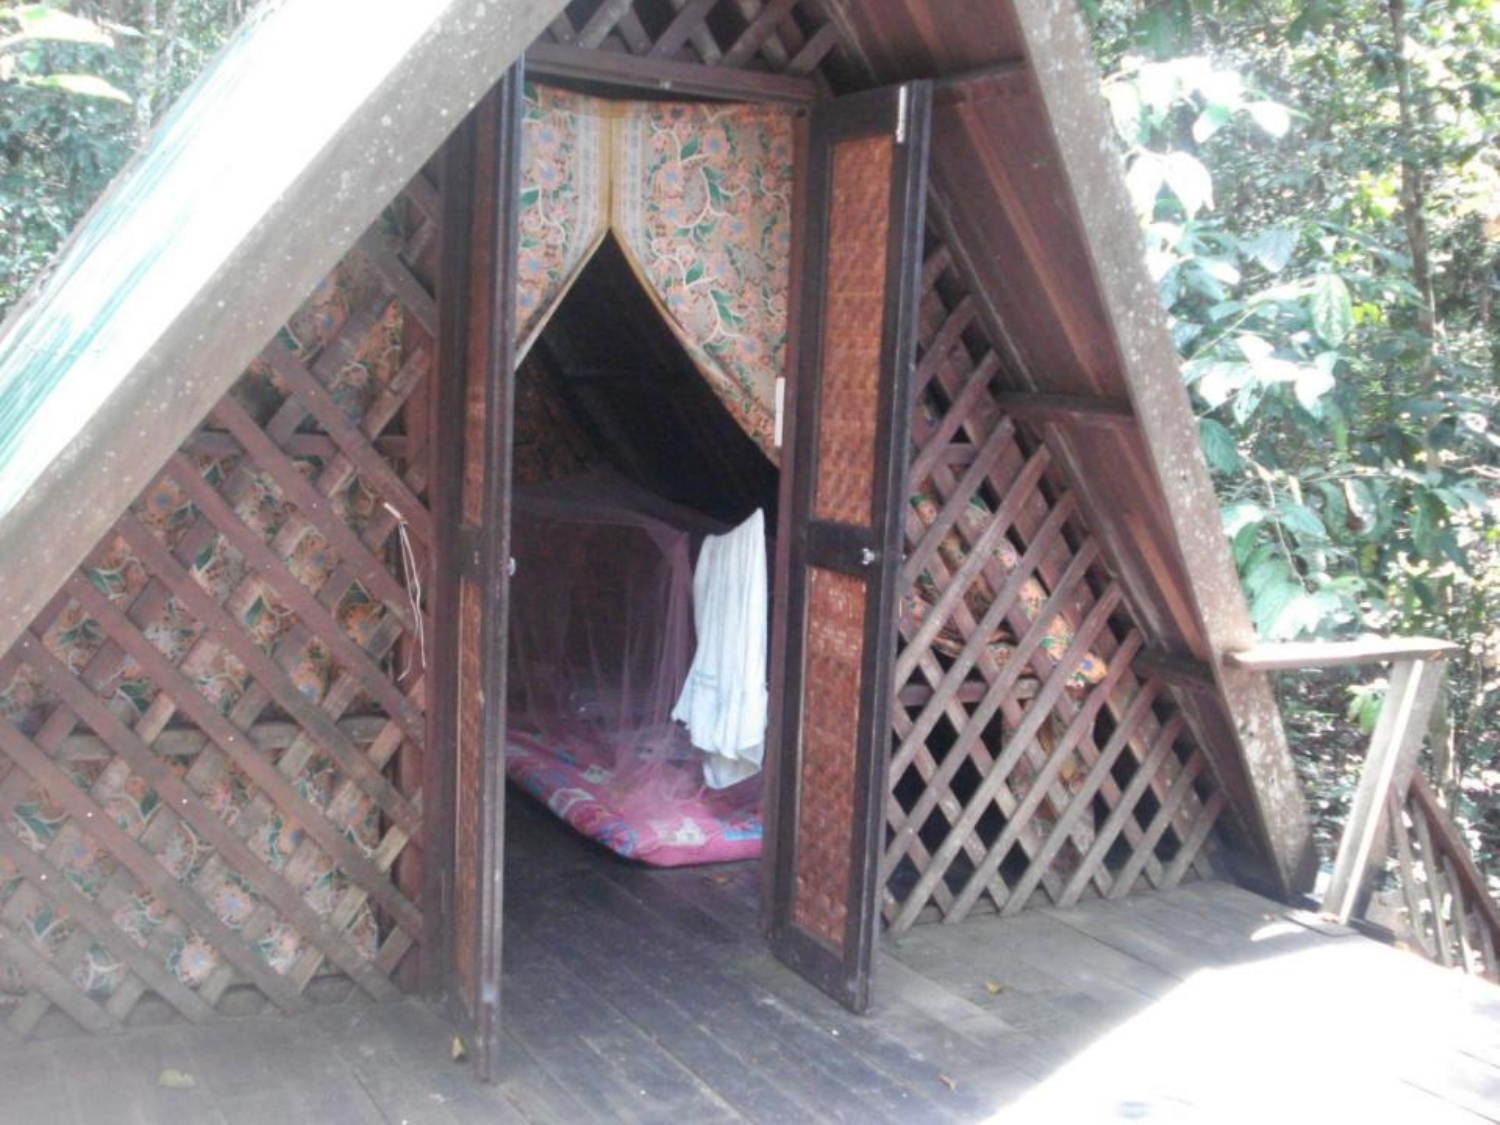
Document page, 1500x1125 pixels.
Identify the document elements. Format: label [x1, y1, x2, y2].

list [0, 0, 1500, 1125]
